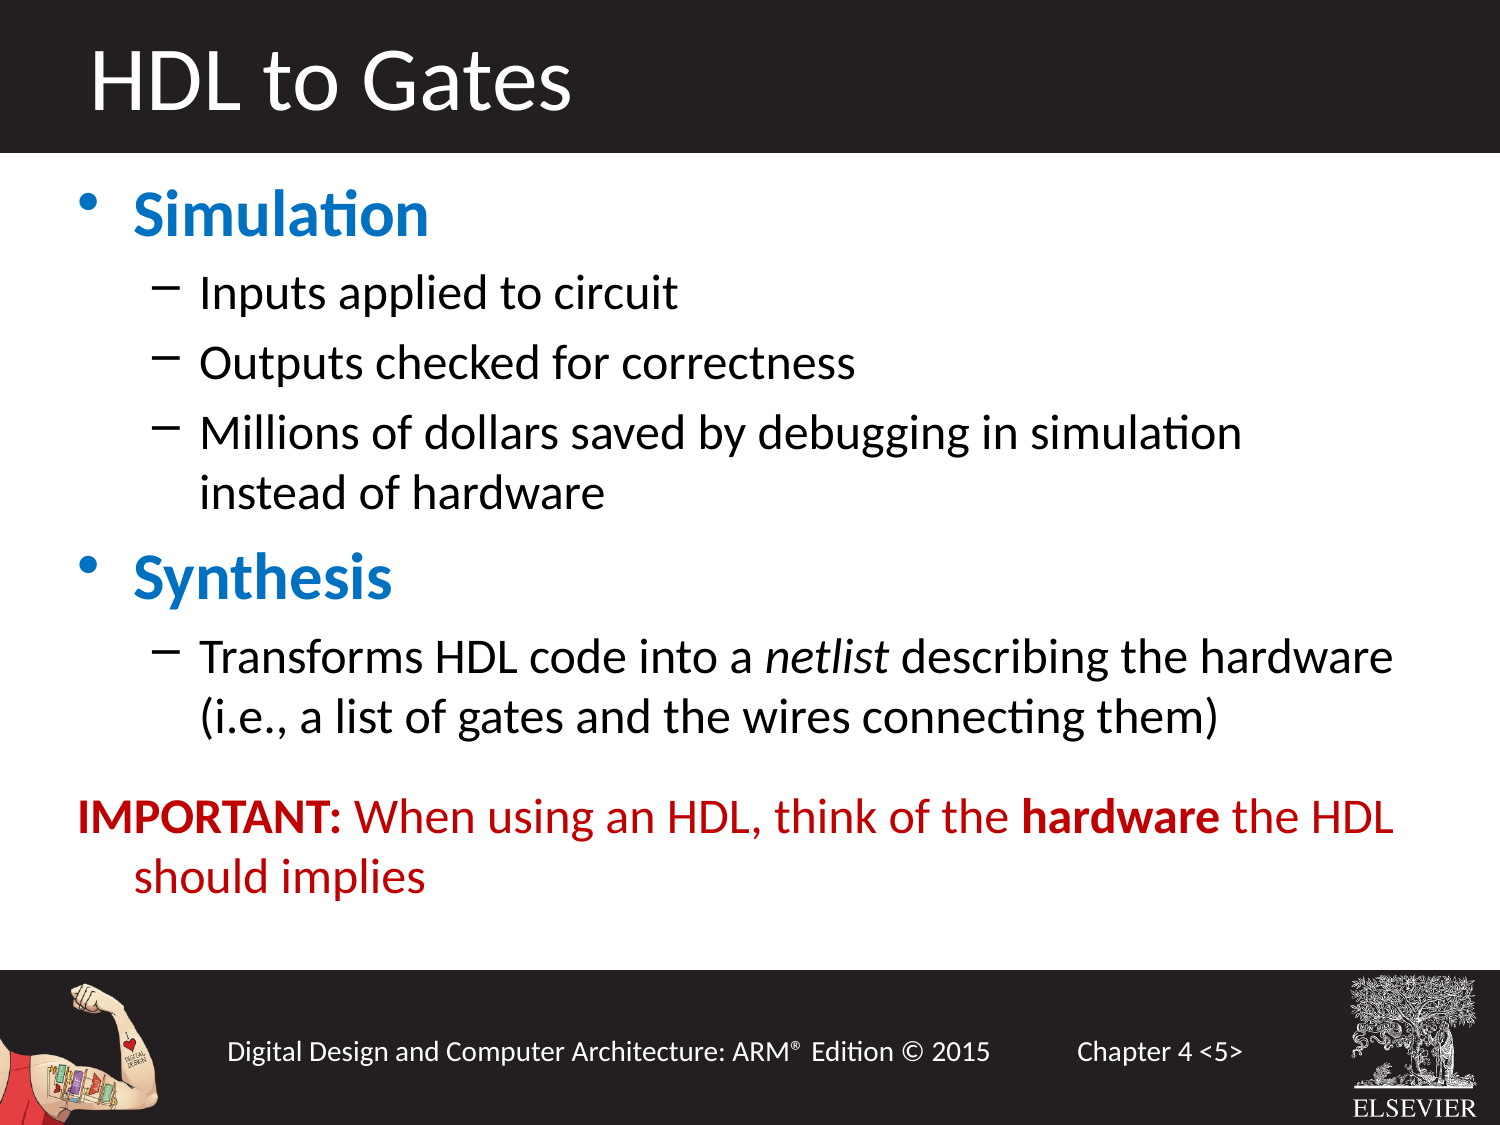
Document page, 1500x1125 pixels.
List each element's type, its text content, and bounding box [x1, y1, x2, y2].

picture [1350, 974, 1477, 1117]
picture [0, 979, 163, 1125]
text_box Simulation Inputs applied to circuit Outputs checked for correctness Millions of dollars saved by debugging in simulation instead of hardware Synthesis Transforms HDL code into a netlist describing the hardware (i.e., a list of gates and the wires connecting them) IMPORTANT: When using an HDL, think of the hardware the HDL should implies [62, 162, 1413, 975]
text_box [87, 975, 1413, 1025]
text_box HDL to Gates [75, 11, 1375, 136]
